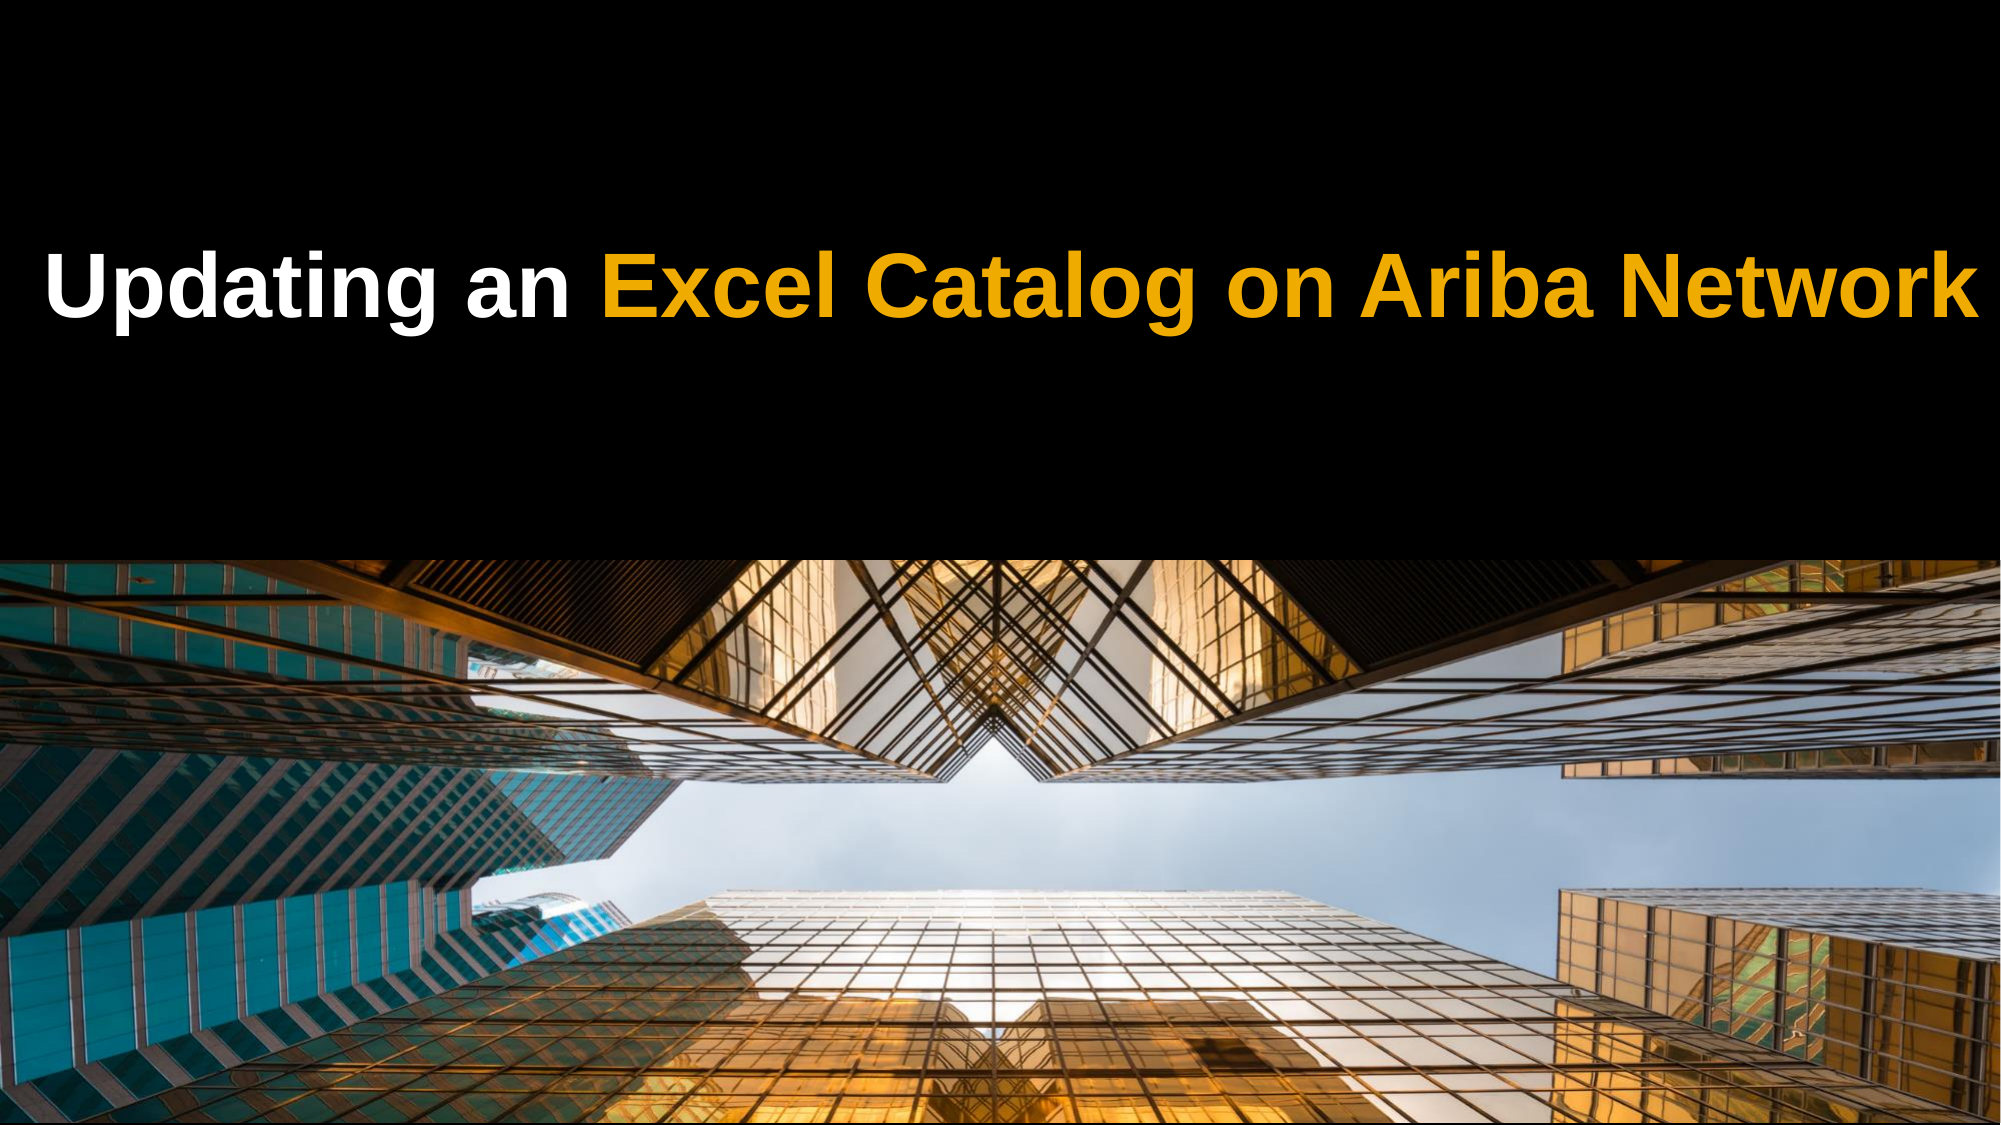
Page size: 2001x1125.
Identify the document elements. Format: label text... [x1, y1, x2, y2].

title Updating an Excel Catalog on Ariba Network [43, 225, 1985, 337]
picture [0, 559, 2001, 1124]
